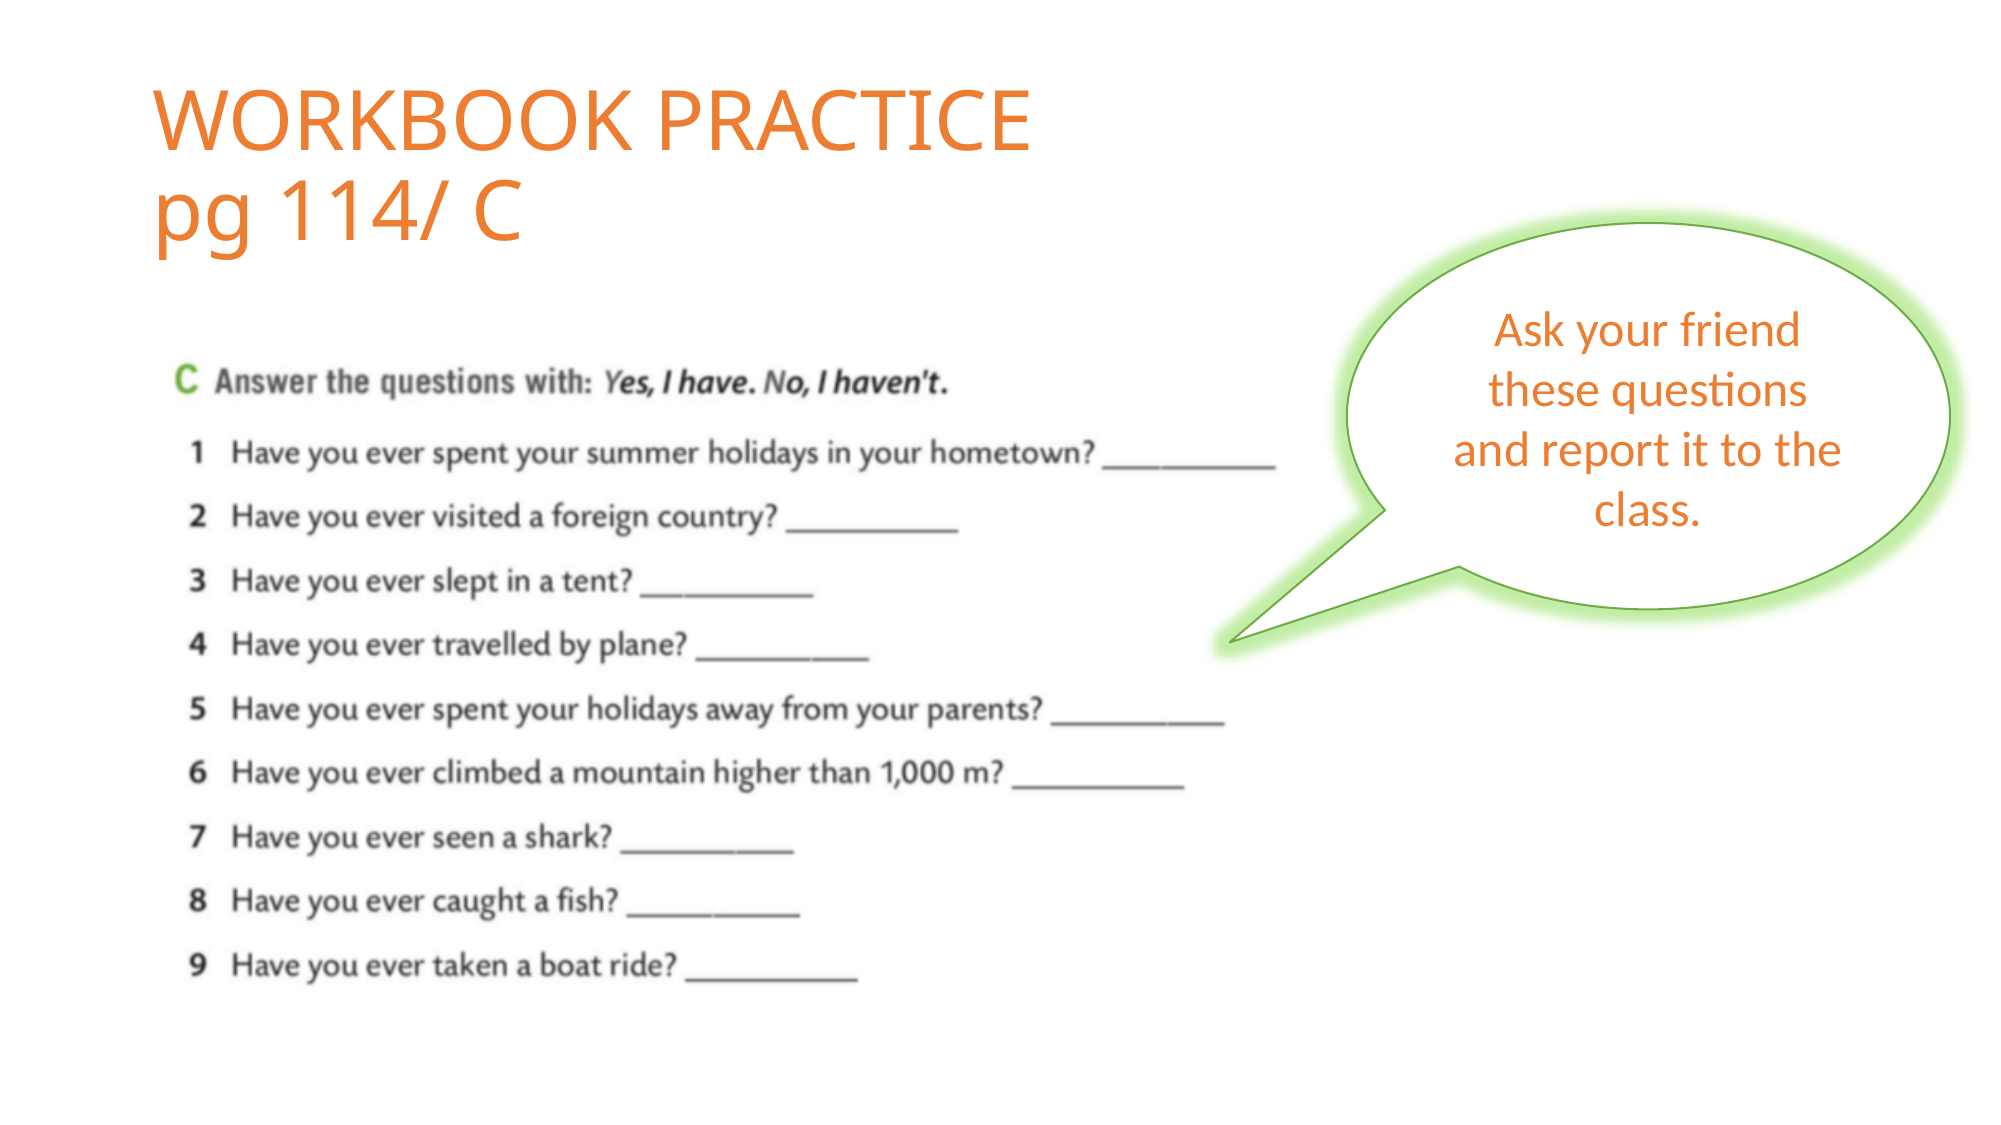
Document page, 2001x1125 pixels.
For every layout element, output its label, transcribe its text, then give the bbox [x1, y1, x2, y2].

title WORKBOOK PRACTICE pg 114/ C [137, 59, 1863, 278]
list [137, 352, 1332, 988]
text_box Ask your friend these questions and report it to the class. [1332, 221, 1952, 611]
